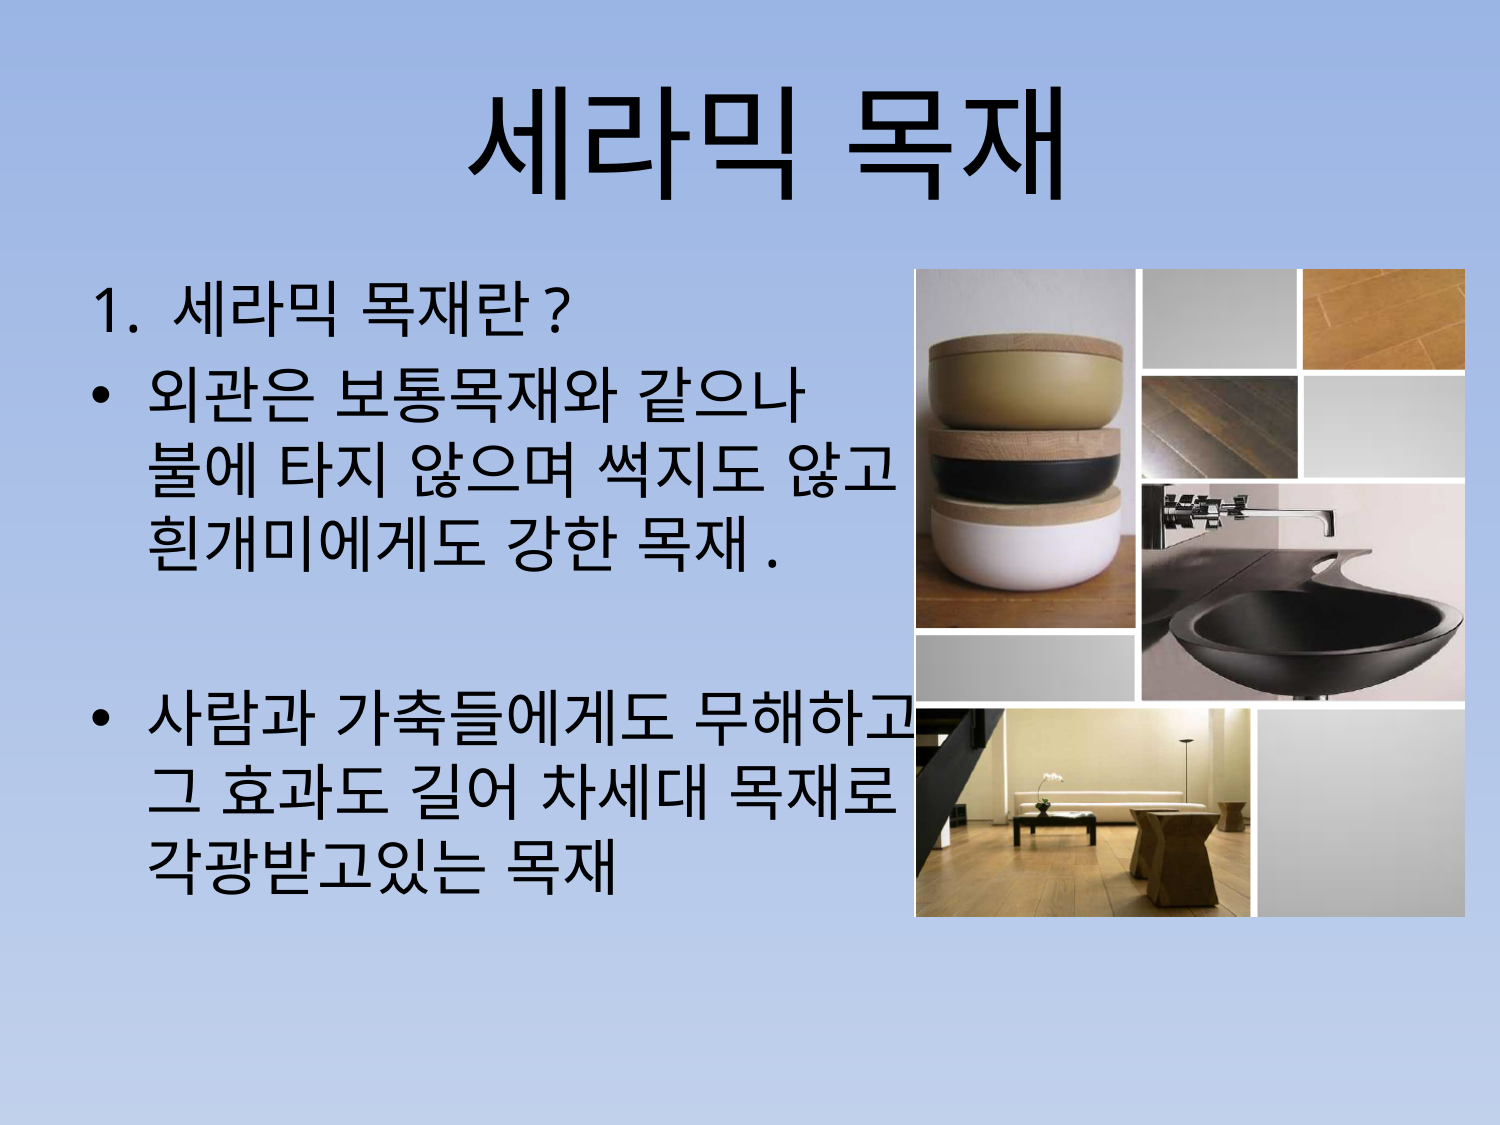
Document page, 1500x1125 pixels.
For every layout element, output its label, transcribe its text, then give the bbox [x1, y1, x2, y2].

picture [913, 269, 1466, 917]
title 세라믹 목재 [93, 46, 1444, 235]
list 1. 세라믹 목재란? 외관은 보통목재와 같으나 불에 타지 않으며 썩지도 않고 흰개미에게도 강한 목재. 사람과 가축들에게도 무해하고 그 효과도 길어 차세대 목재로 각광받고있는 목재 [75, 262, 950, 1005]
